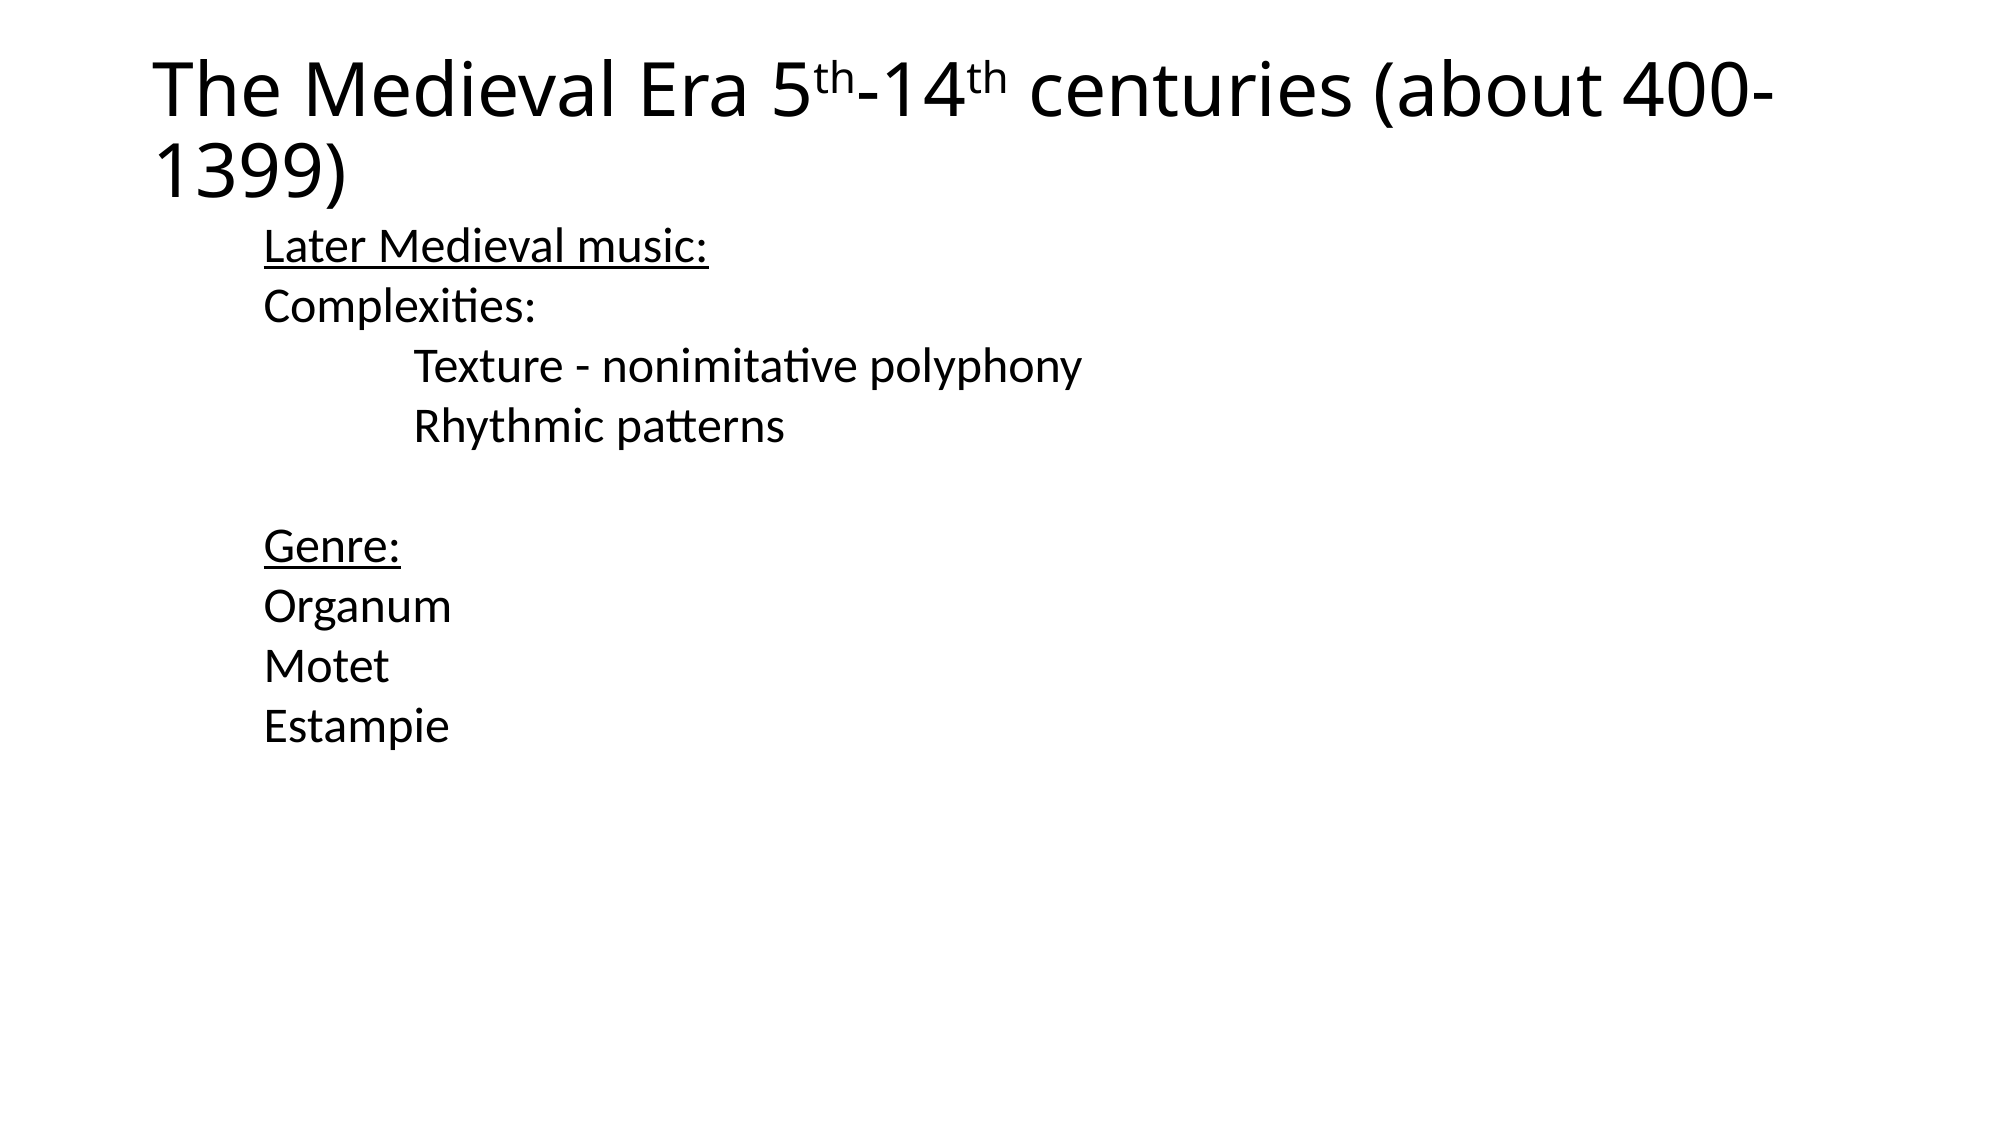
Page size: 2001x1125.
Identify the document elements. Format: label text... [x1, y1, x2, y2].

text_box Later Medieval music: Complexities: Texture - nonimitative polyphony Rhythmic patterns Genre: Organum Motet Estampie [248, 204, 1778, 948]
title The Medieval Era 5th-14th centuries (about 400-1399) [137, 23, 1863, 242]
